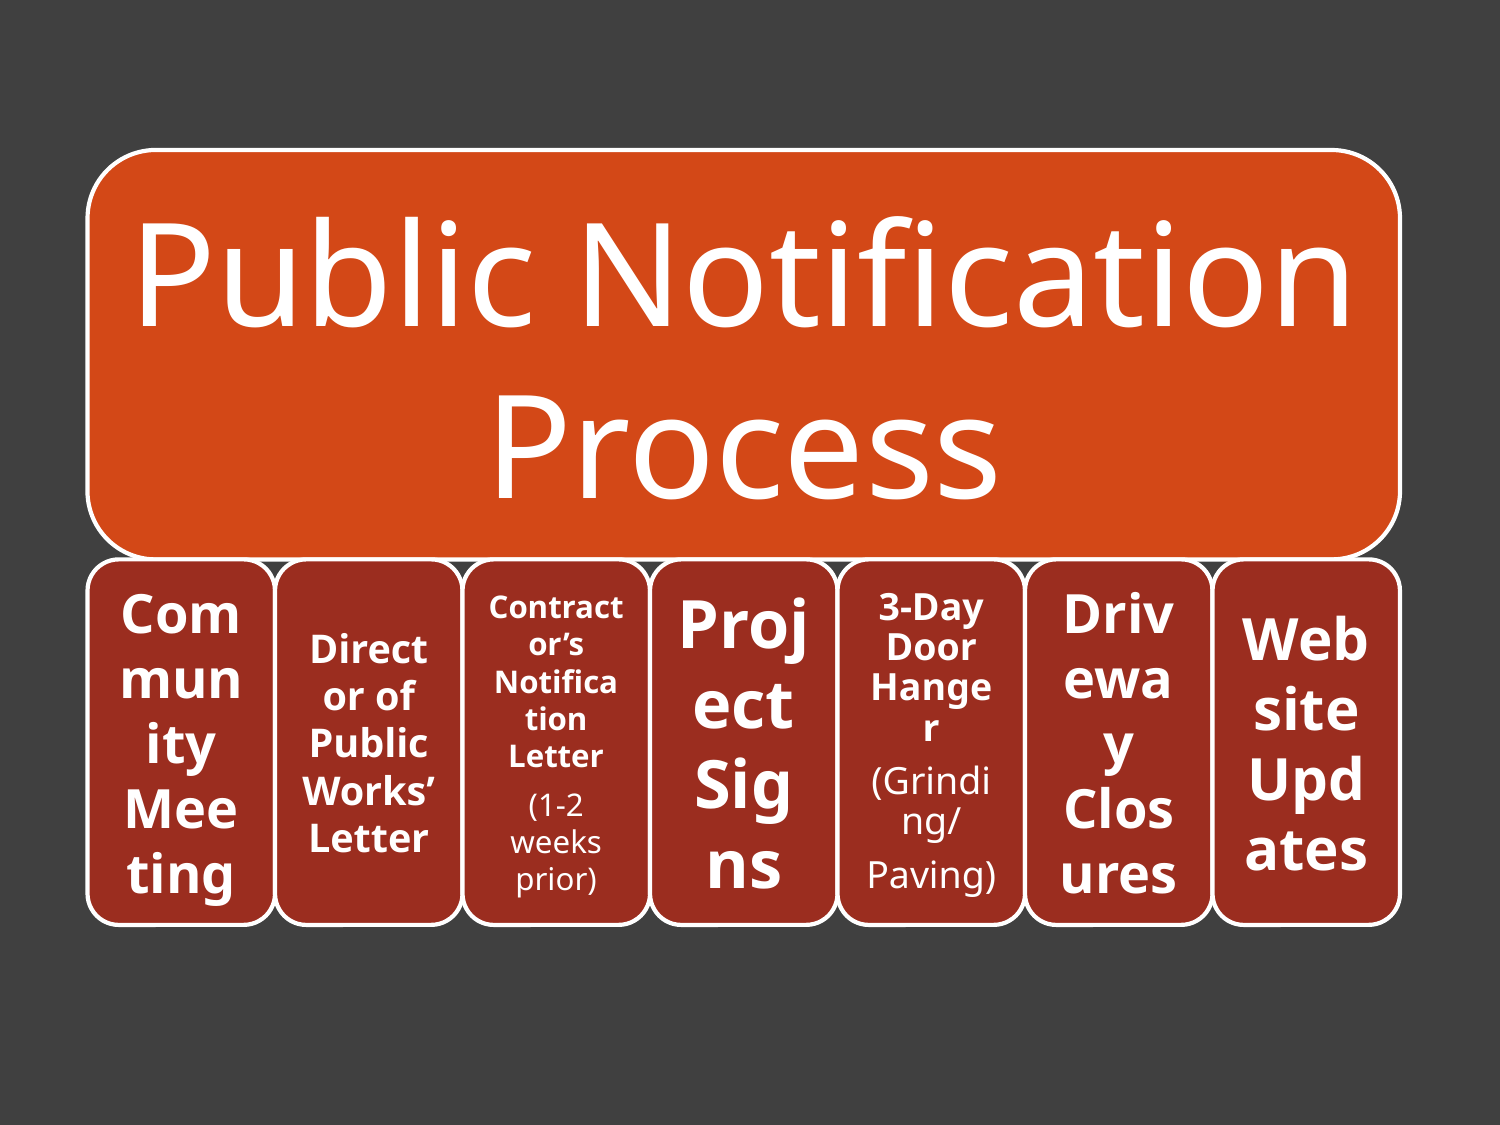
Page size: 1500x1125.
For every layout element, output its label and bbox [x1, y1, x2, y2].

text_box [87, 149, 1401, 926]
